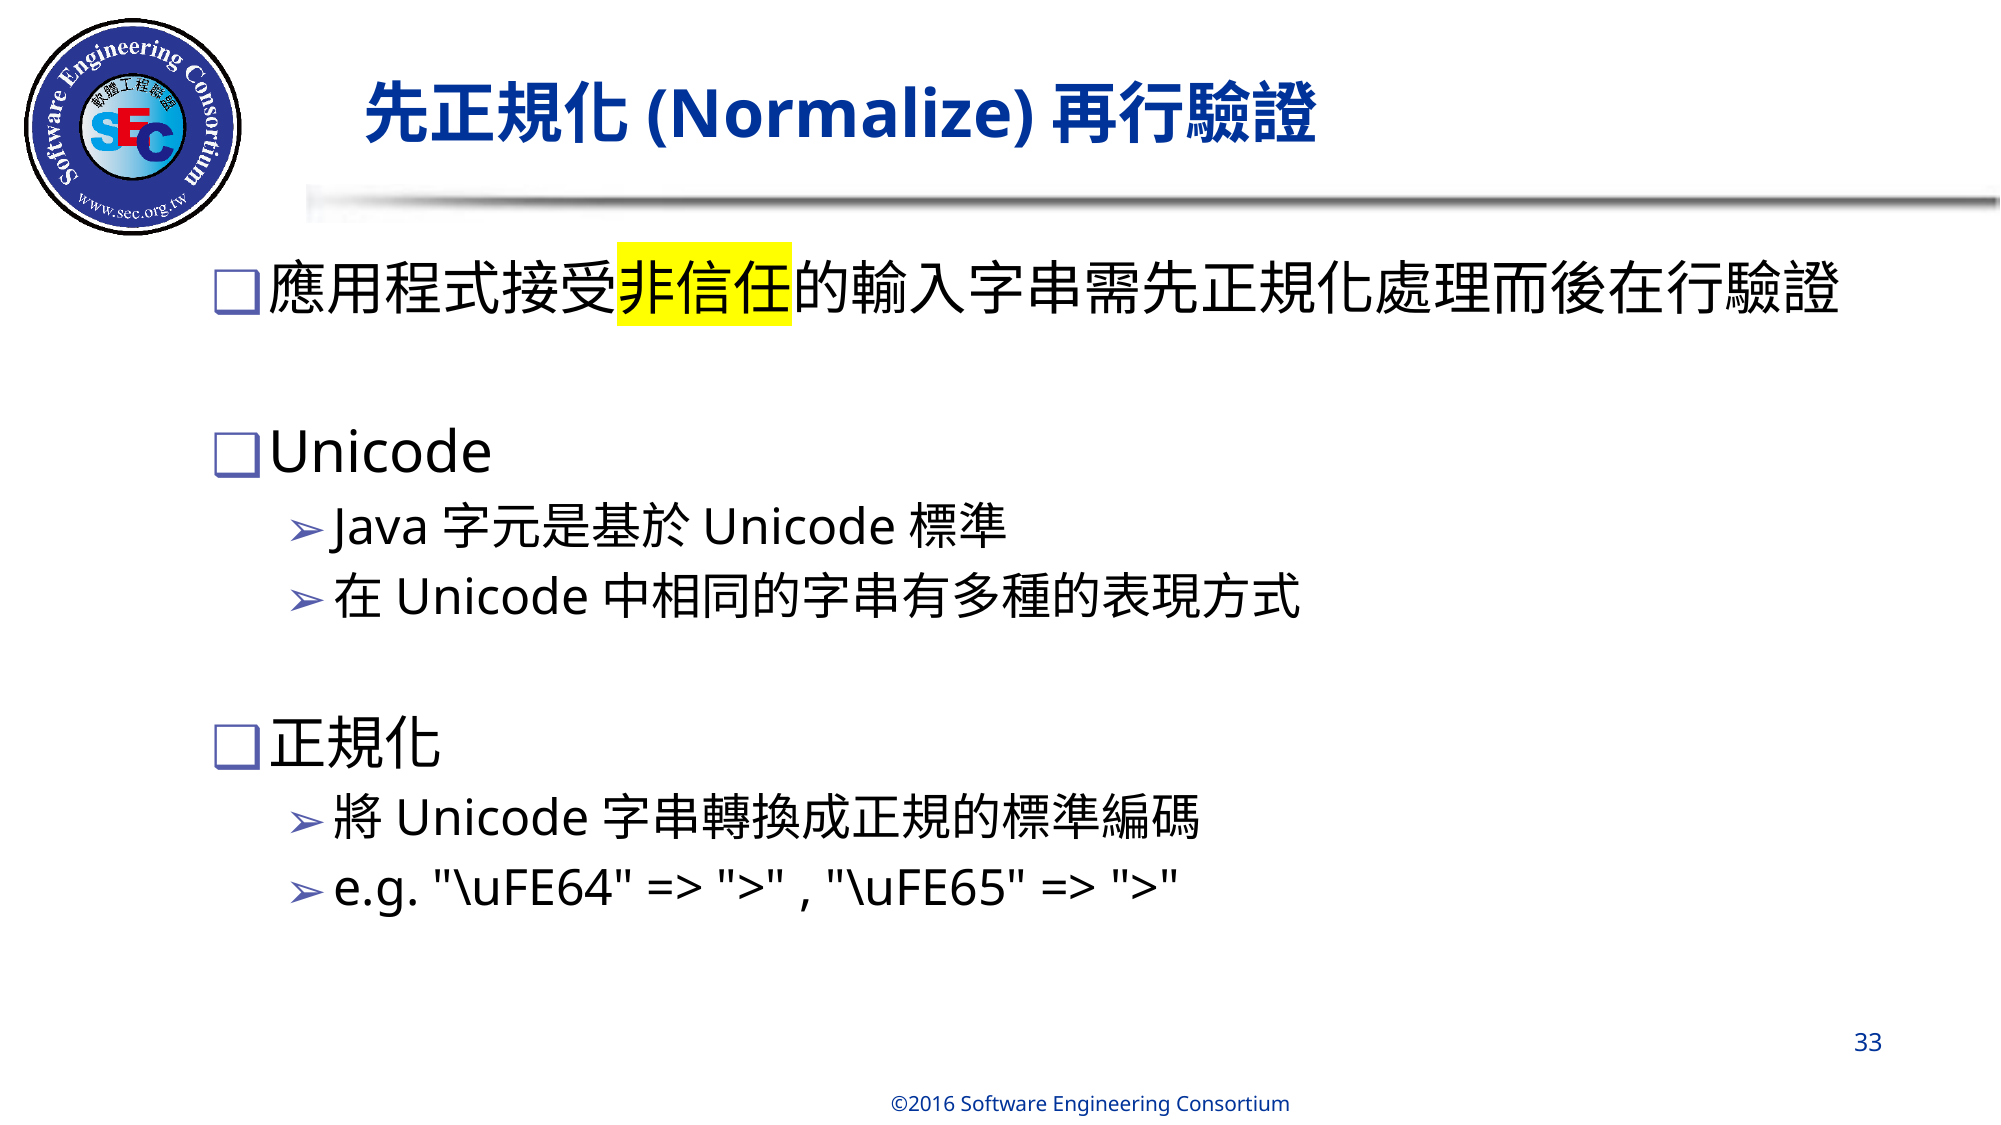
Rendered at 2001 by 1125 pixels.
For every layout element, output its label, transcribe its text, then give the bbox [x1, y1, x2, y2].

picture [0, 0, 265, 259]
list 應用程式接受非信任的輸入字串需先正規化處理而後在行驗證 Unicode Java字元是基於Unicode標準 在Unicode中相同的字串有多種的表現方式 正規化 將Unicode字串轉換成正規的標準編碼 e.g. "\uFE64" => ">" , "\uFE65" => ">" [196, 243, 1898, 1000]
title 先正規化(Normalize)再行驗證 [348, 42, 2000, 179]
picture [306, 184, 2000, 223]
slide_number ‹#› [1481, 1019, 1898, 1094]
